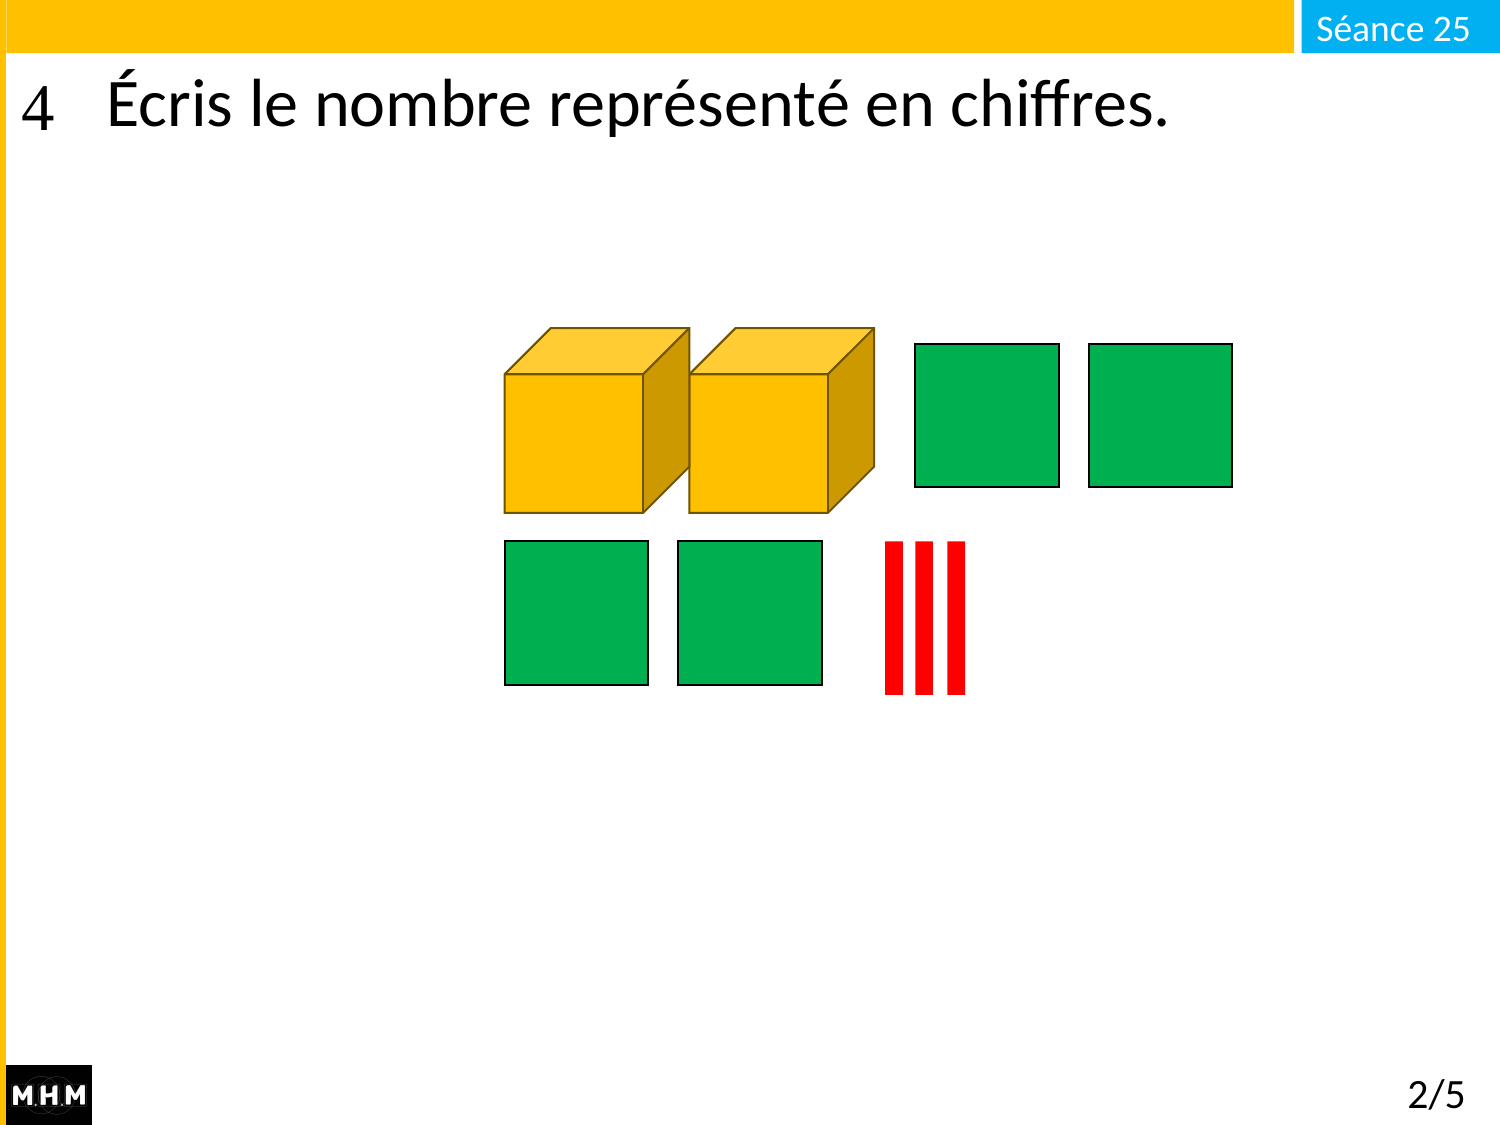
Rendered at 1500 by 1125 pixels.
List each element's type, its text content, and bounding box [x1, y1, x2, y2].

text_box [1088, 343, 1233, 488]
text_box [503, 327, 691, 514]
picture [6, 1065, 92, 1125]
text_box [884, 540, 904, 696]
text_box [688, 327, 876, 514]
text_box [677, 540, 823, 686]
text_box [914, 343, 1060, 488]
text_box [914, 540, 934, 696]
title Écris le nombre représenté en chiffres. [91, 60, 1385, 150]
text_box [504, 540, 649, 686]
list 2/5 [1373, 1064, 1500, 1125]
text_box [946, 540, 966, 696]
